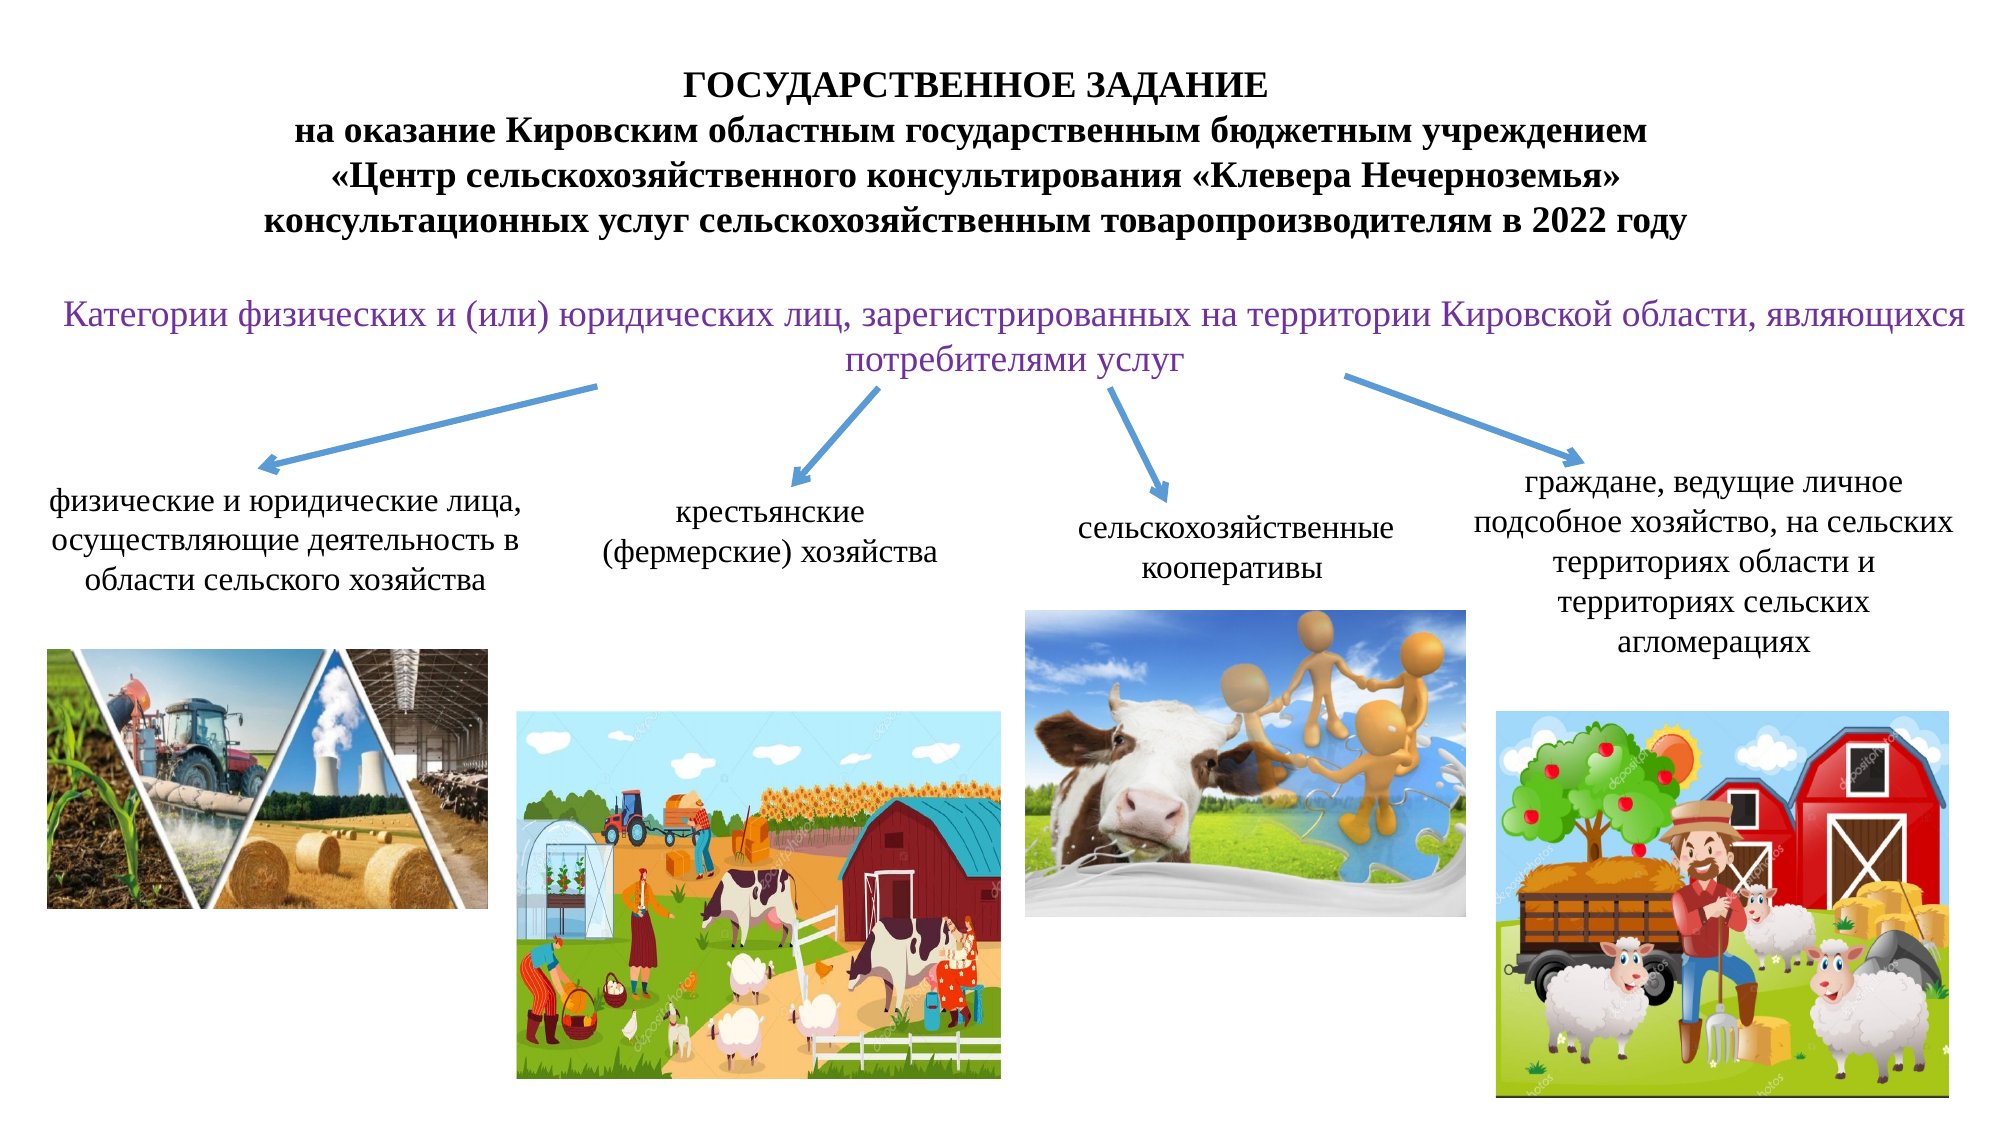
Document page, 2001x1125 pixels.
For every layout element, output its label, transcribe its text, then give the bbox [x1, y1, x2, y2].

picture [516, 711, 1001, 1079]
text_box граждане, ведущие личное подсобное хозяйство, на сельских территориях области и территориях сельских агломерациях [1456, 452, 1973, 667]
text_box ГОСУДАРСТВЕННОЕ ЗАДАНИЕ на оказание Кировским областным государственным бюджетным учреждением «Центр сельскохозяйственного консультирования «Клевера Нечерноземья» консультационных услуг сельскохозяйственным товаропроизводителям в 2022 году [34, 53, 1918, 248]
text_box физические и юридические лица, осуществляющие деятельность в области сельского хозяйства [28, 470, 543, 605]
picture [1024, 610, 1466, 917]
picture [47, 649, 488, 909]
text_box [1109, 387, 1167, 504]
text_box Категории физических и (или) юридических лиц, зарегистрированных на территории Кировской области, являющихся потребителями услуг [30, 281, 2000, 387]
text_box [791, 387, 879, 488]
text_box сельскохозяйственные кооперативы [1026, 497, 1447, 593]
text_box крестьянские (фермерские) хозяйства [576, 481, 964, 577]
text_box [257, 386, 598, 469]
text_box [1344, 375, 1585, 464]
picture [1495, 711, 1949, 1098]
